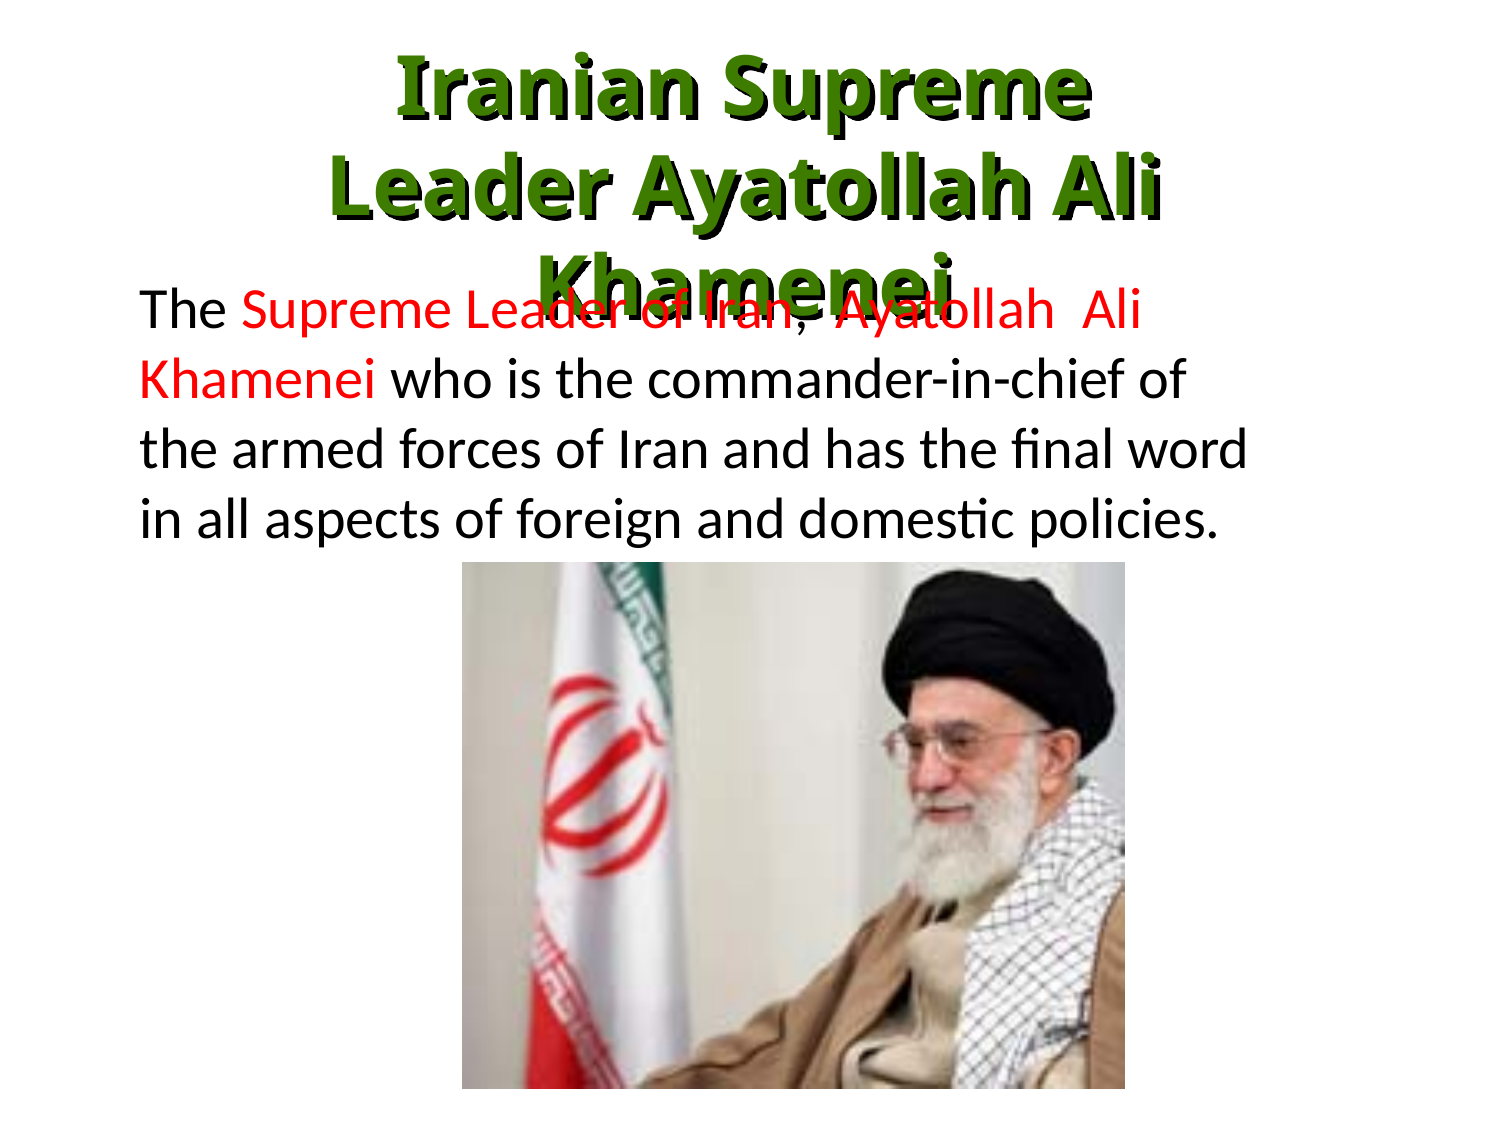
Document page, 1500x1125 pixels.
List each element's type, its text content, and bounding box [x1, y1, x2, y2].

text_box The Supreme Leader of Iran, Ayatollah Ali Khamenei who is the commander-in-chief of the armed forces of Iran and has the final word in all aspects of foreign and domestic policies. [125, 262, 1288, 558]
picture [462, 562, 1126, 1090]
text_box Iranian Supreme Leader Ayatollah Ali Khamenei [275, 24, 1213, 262]
